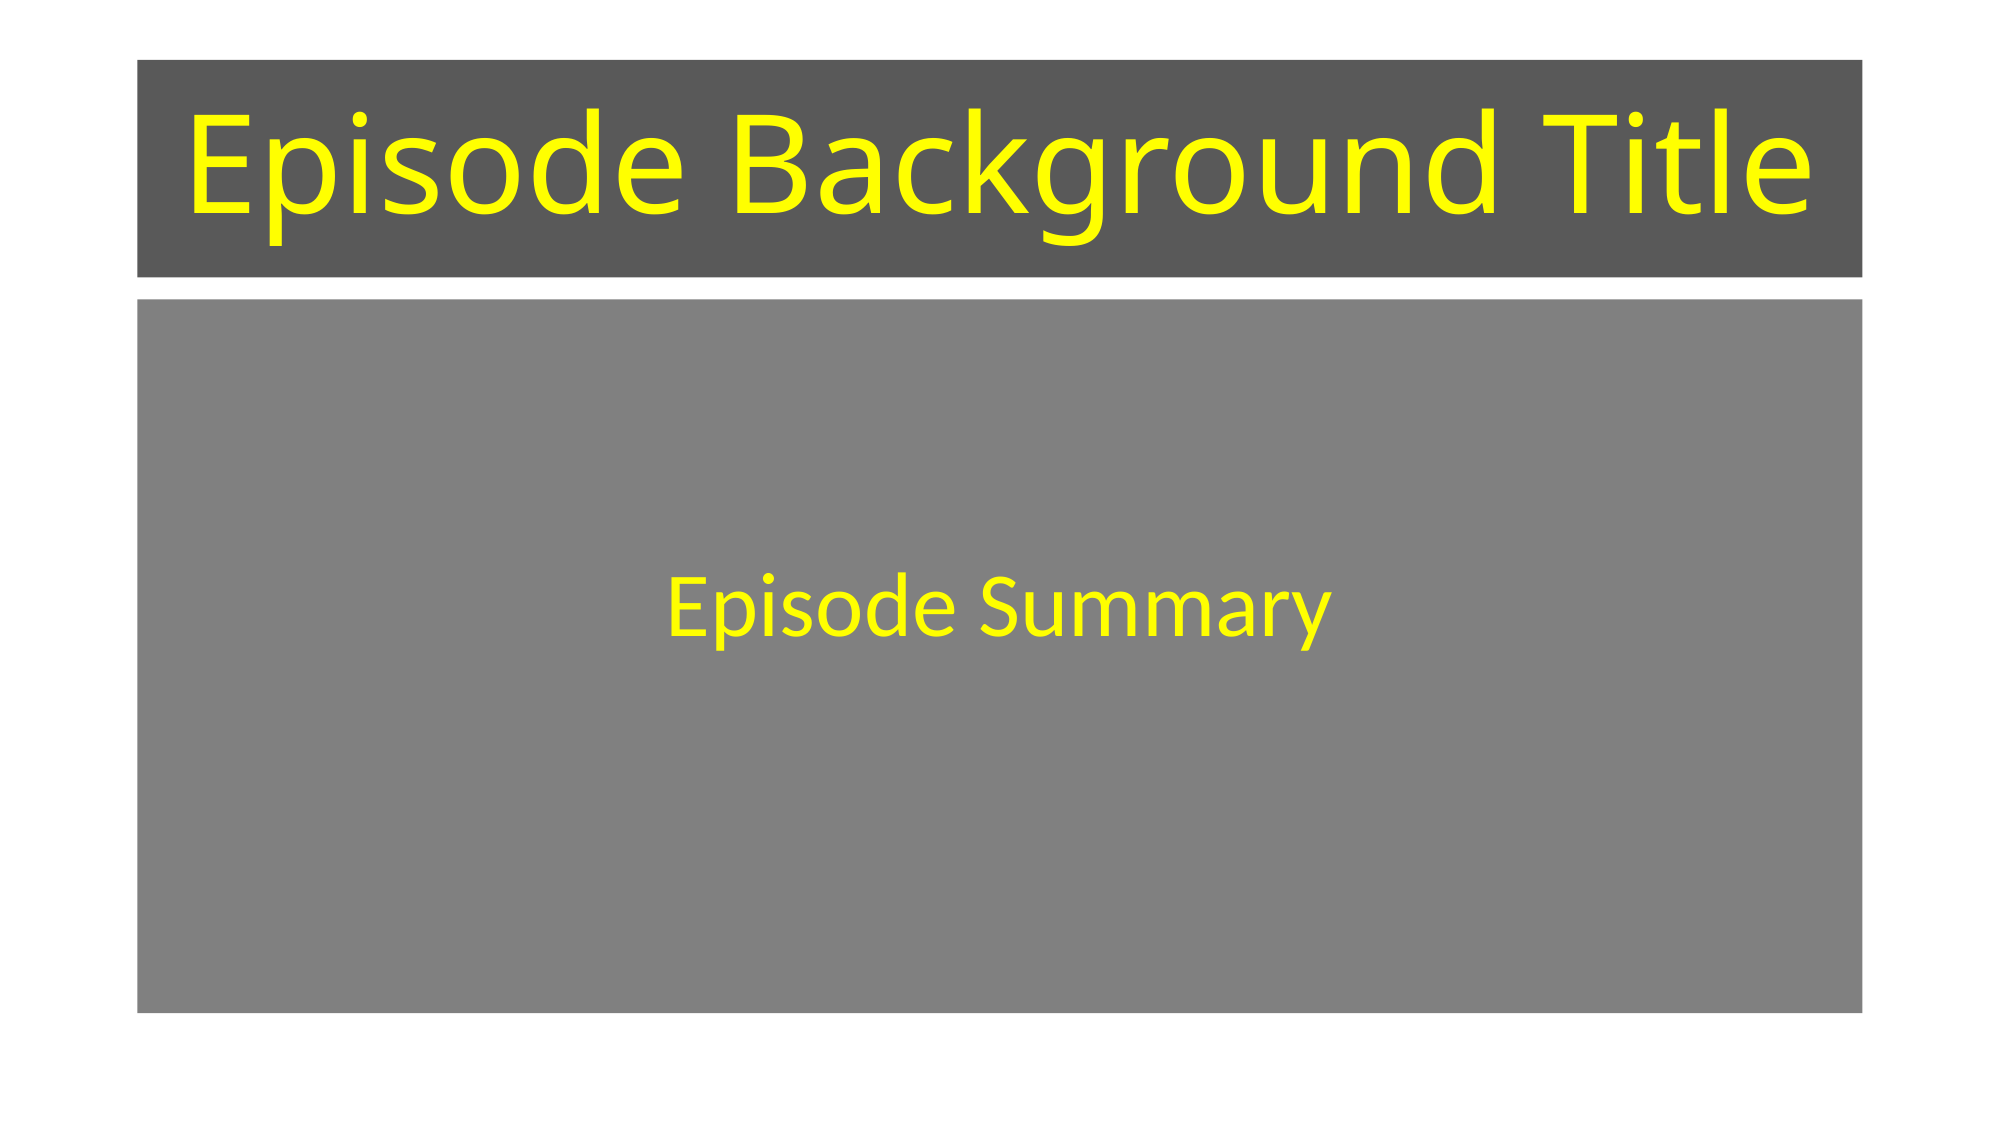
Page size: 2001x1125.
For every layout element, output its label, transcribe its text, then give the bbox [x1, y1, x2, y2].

title Episode Background Title [137, 59, 1863, 278]
list Episode Summary [137, 299, 1863, 1014]
